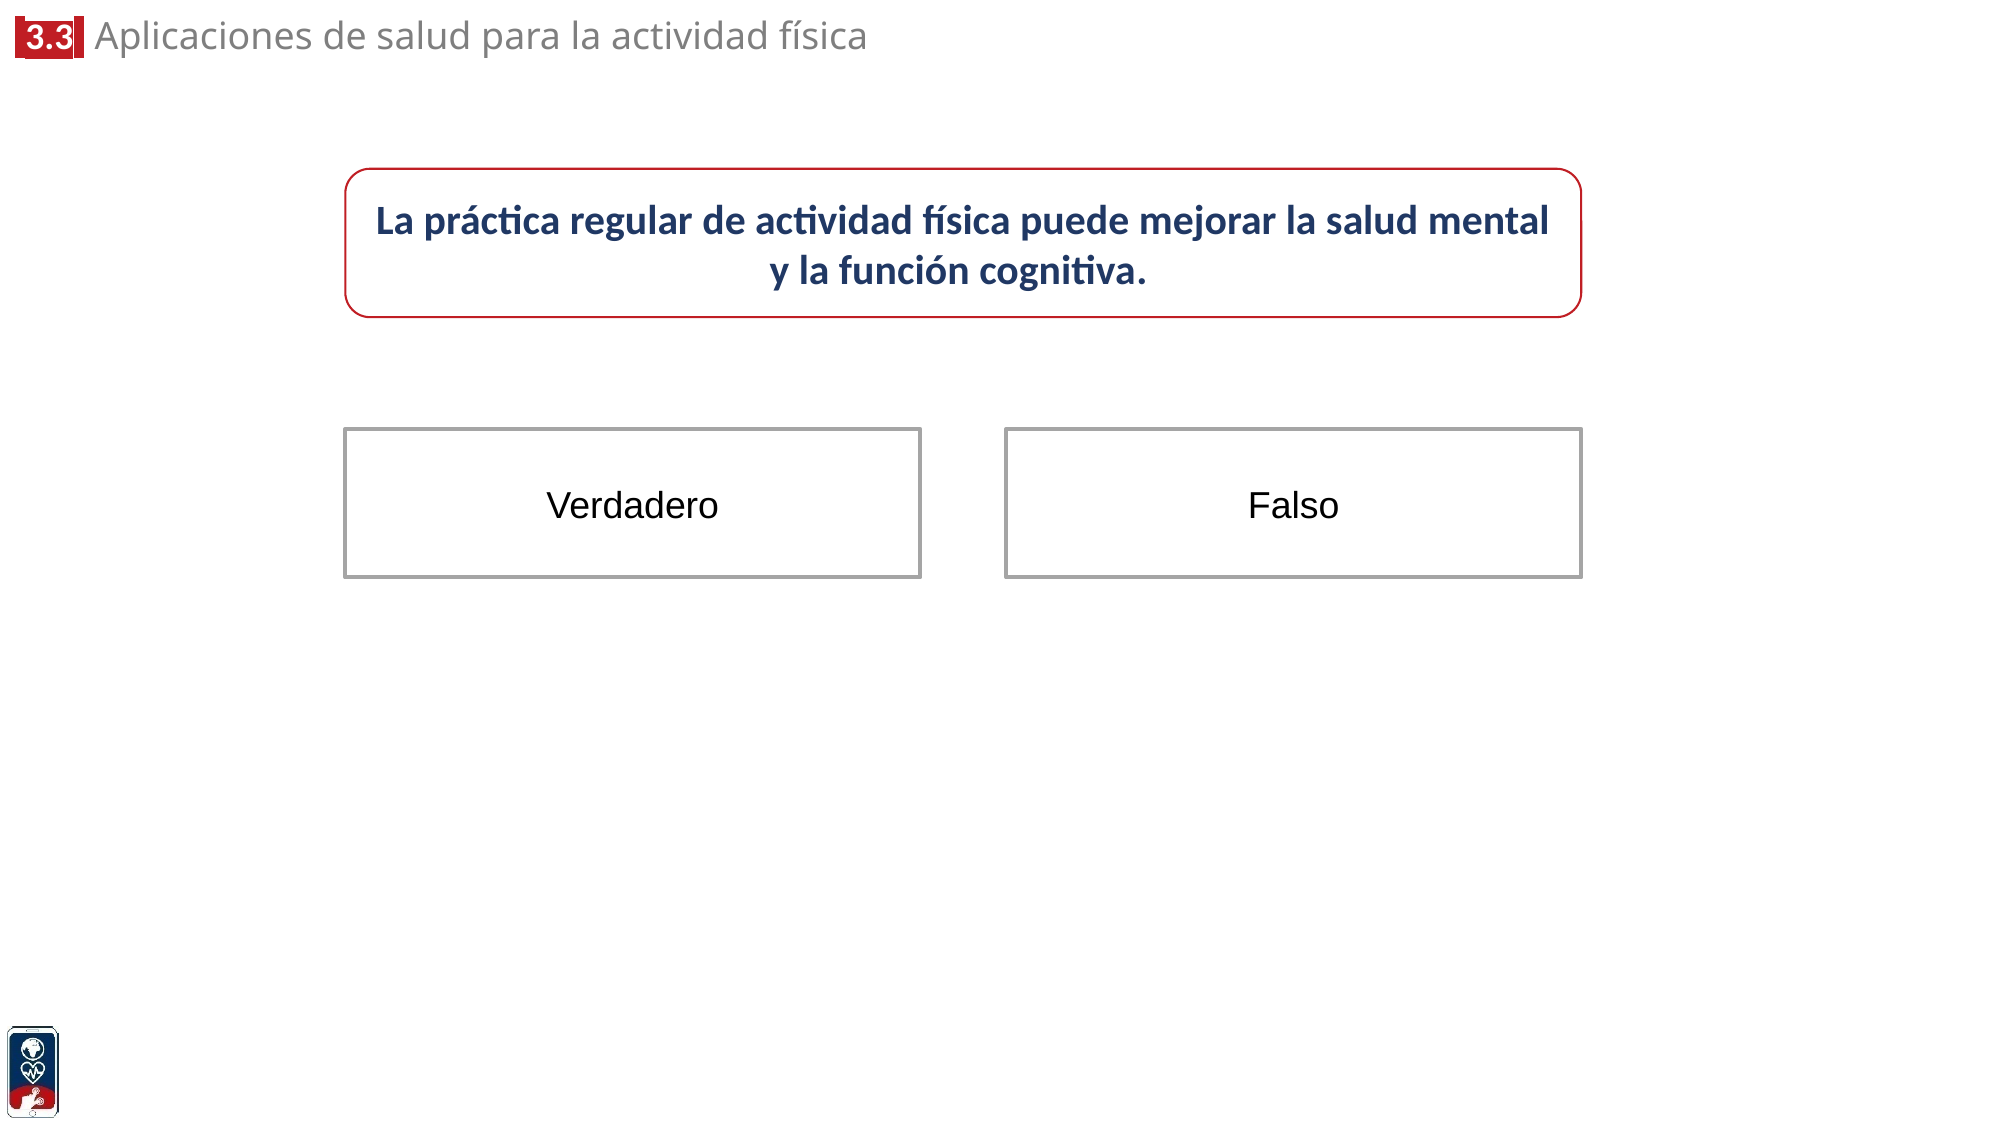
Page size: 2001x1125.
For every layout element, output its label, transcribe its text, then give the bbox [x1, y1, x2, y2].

text_box La práctica regular de actividad física puede mejorar la salud mental y la función cognitiva. [345, 168, 1582, 318]
text_box Falso [1004, 427, 1583, 579]
picture [7, 1026, 59, 1118]
text_box Verdadero [343, 427, 922, 579]
